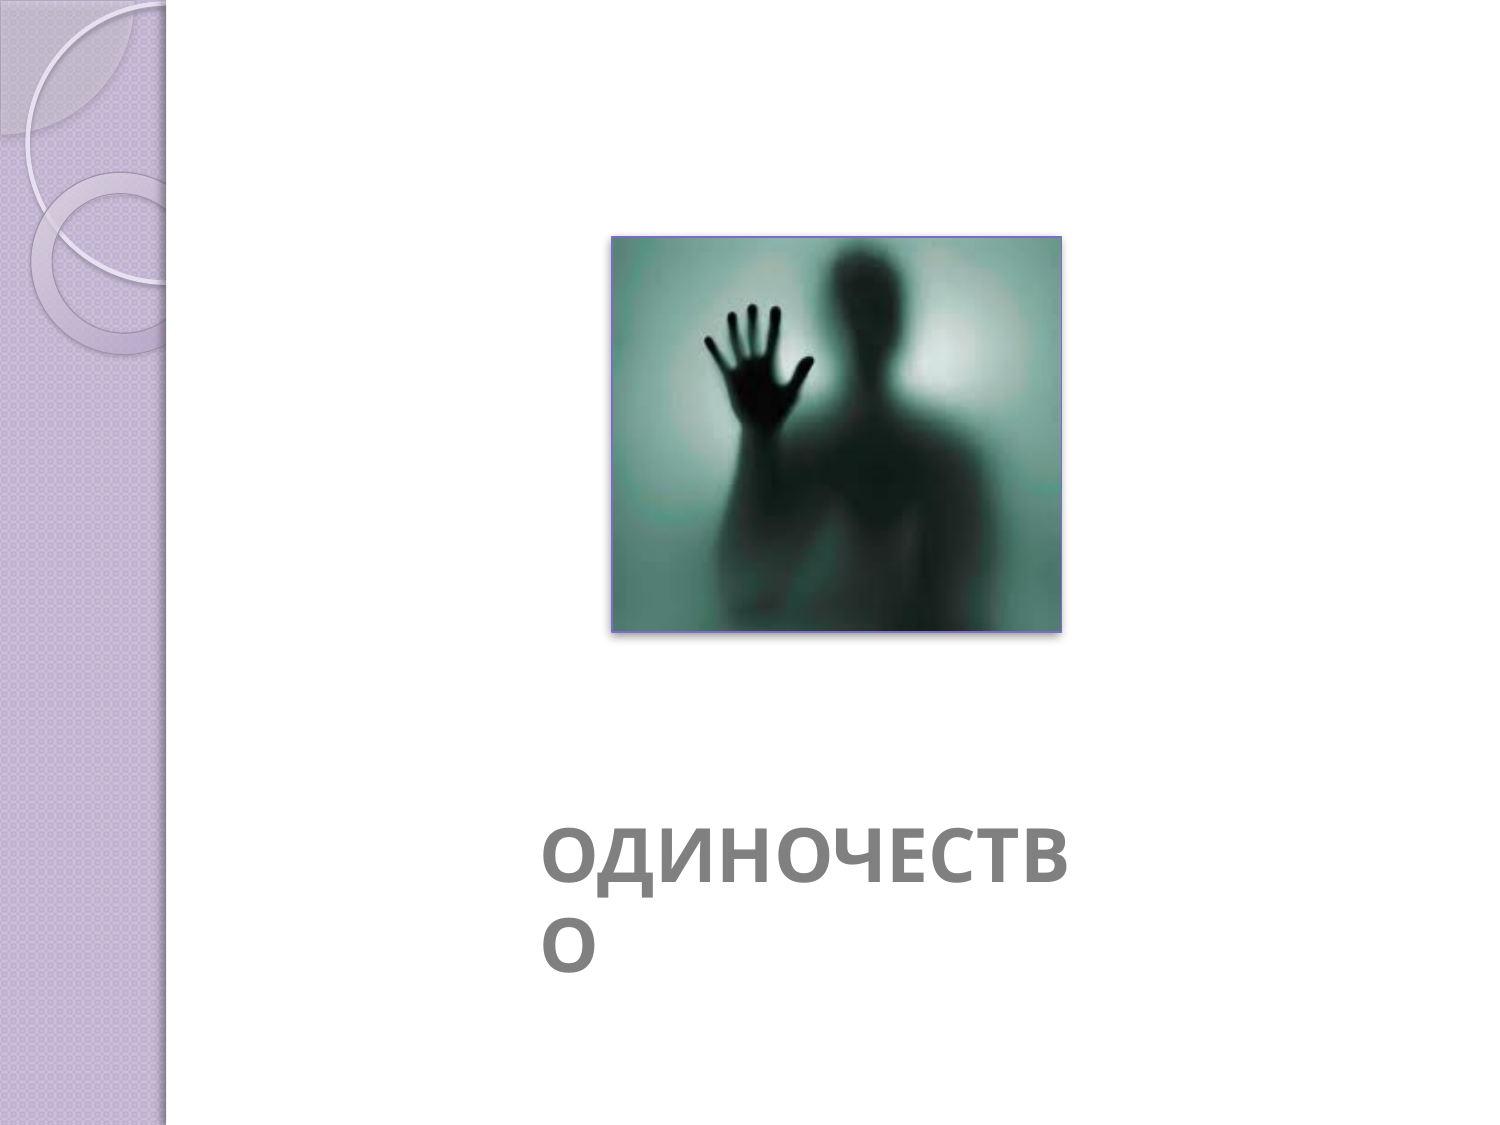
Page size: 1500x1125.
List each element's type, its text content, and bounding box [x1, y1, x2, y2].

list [612, 237, 1062, 632]
text_box ОДИНОЧЕСТВО [524, 799, 1125, 995]
